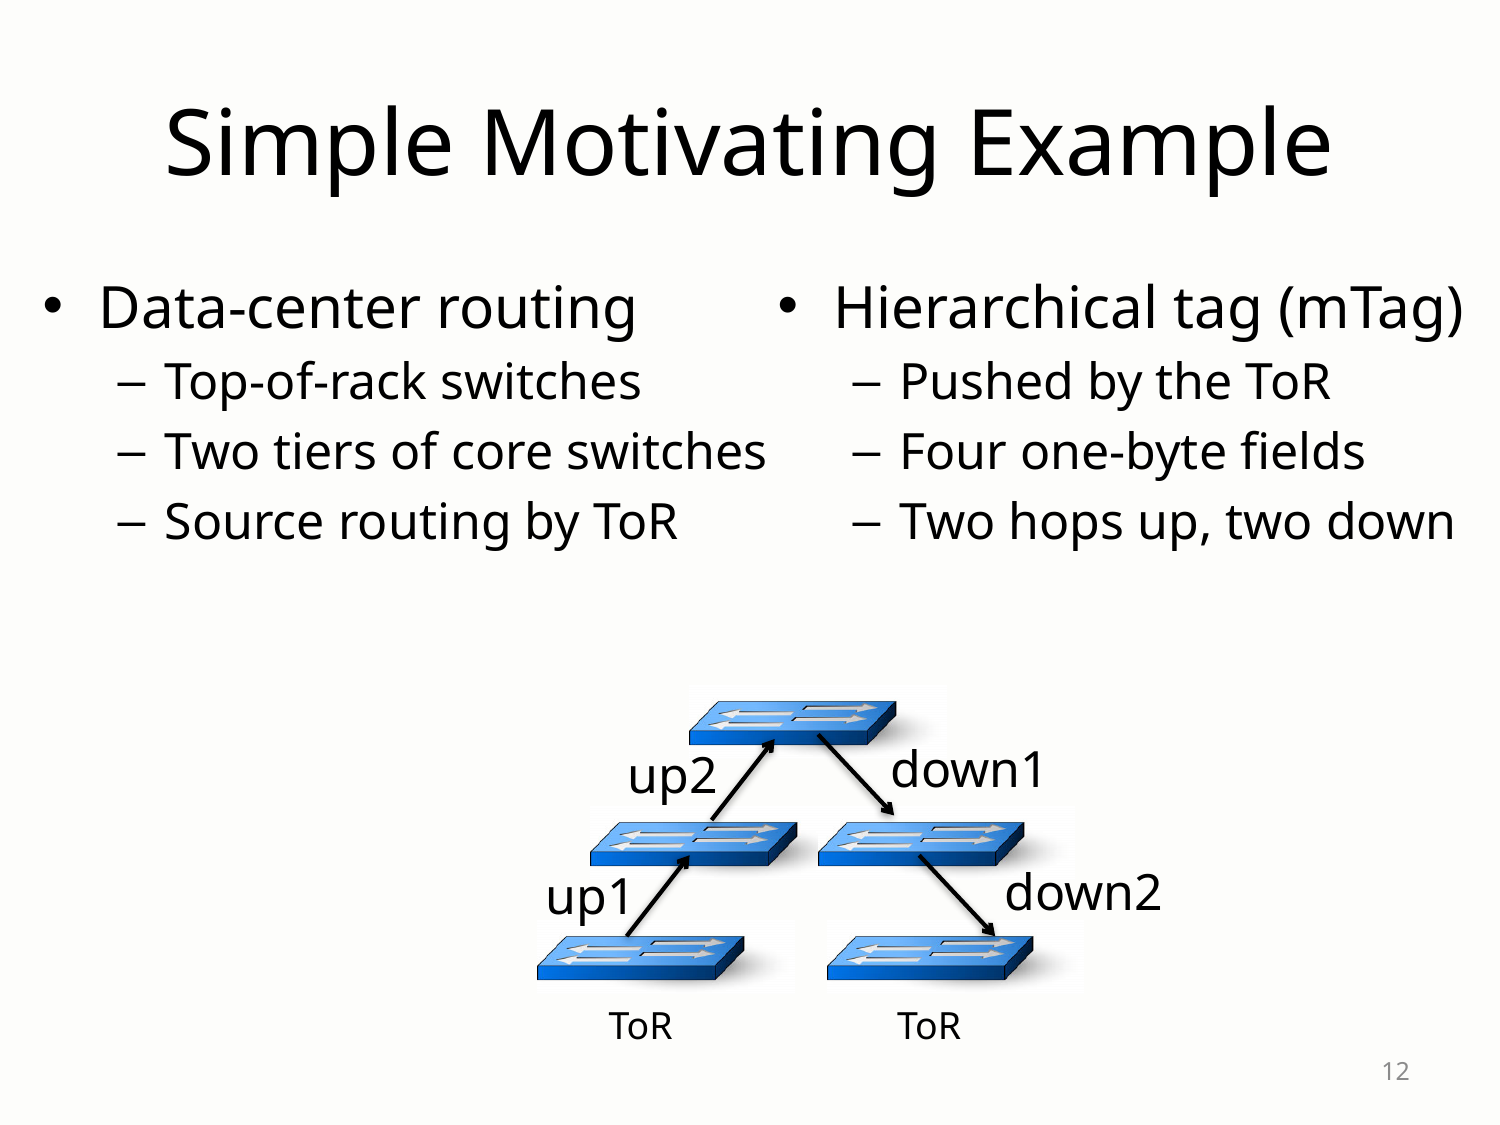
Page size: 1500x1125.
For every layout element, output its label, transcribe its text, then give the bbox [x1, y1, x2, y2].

text_box down2 [1000, 853, 1179, 928]
text_box down1 [899, 730, 1065, 804]
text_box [626, 854, 690, 937]
text_box up2 [612, 735, 706, 804]
list Data-center routing Top-of-rack switches Two tiers of core switches Source routing by ToR [27, 262, 762, 605]
slide_number 12 [1074, 1042, 1425, 1103]
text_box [918, 854, 996, 937]
picture [689, 685, 947, 760]
picture [590, 805, 1076, 881]
picture [826, 919, 1085, 995]
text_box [817, 734, 895, 816]
title Simple Motivating Example [75, 45, 1425, 233]
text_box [711, 738, 775, 821]
text_box up1 [530, 857, 621, 933]
list Hierarchical tag (mTag) Pushed by the ToR Four one-byte fields Two hops up, two down [762, 262, 1500, 605]
text_box ToR [593, 1003, 688, 1055]
text_box ToR [882, 1003, 977, 1055]
picture [537, 919, 795, 995]
